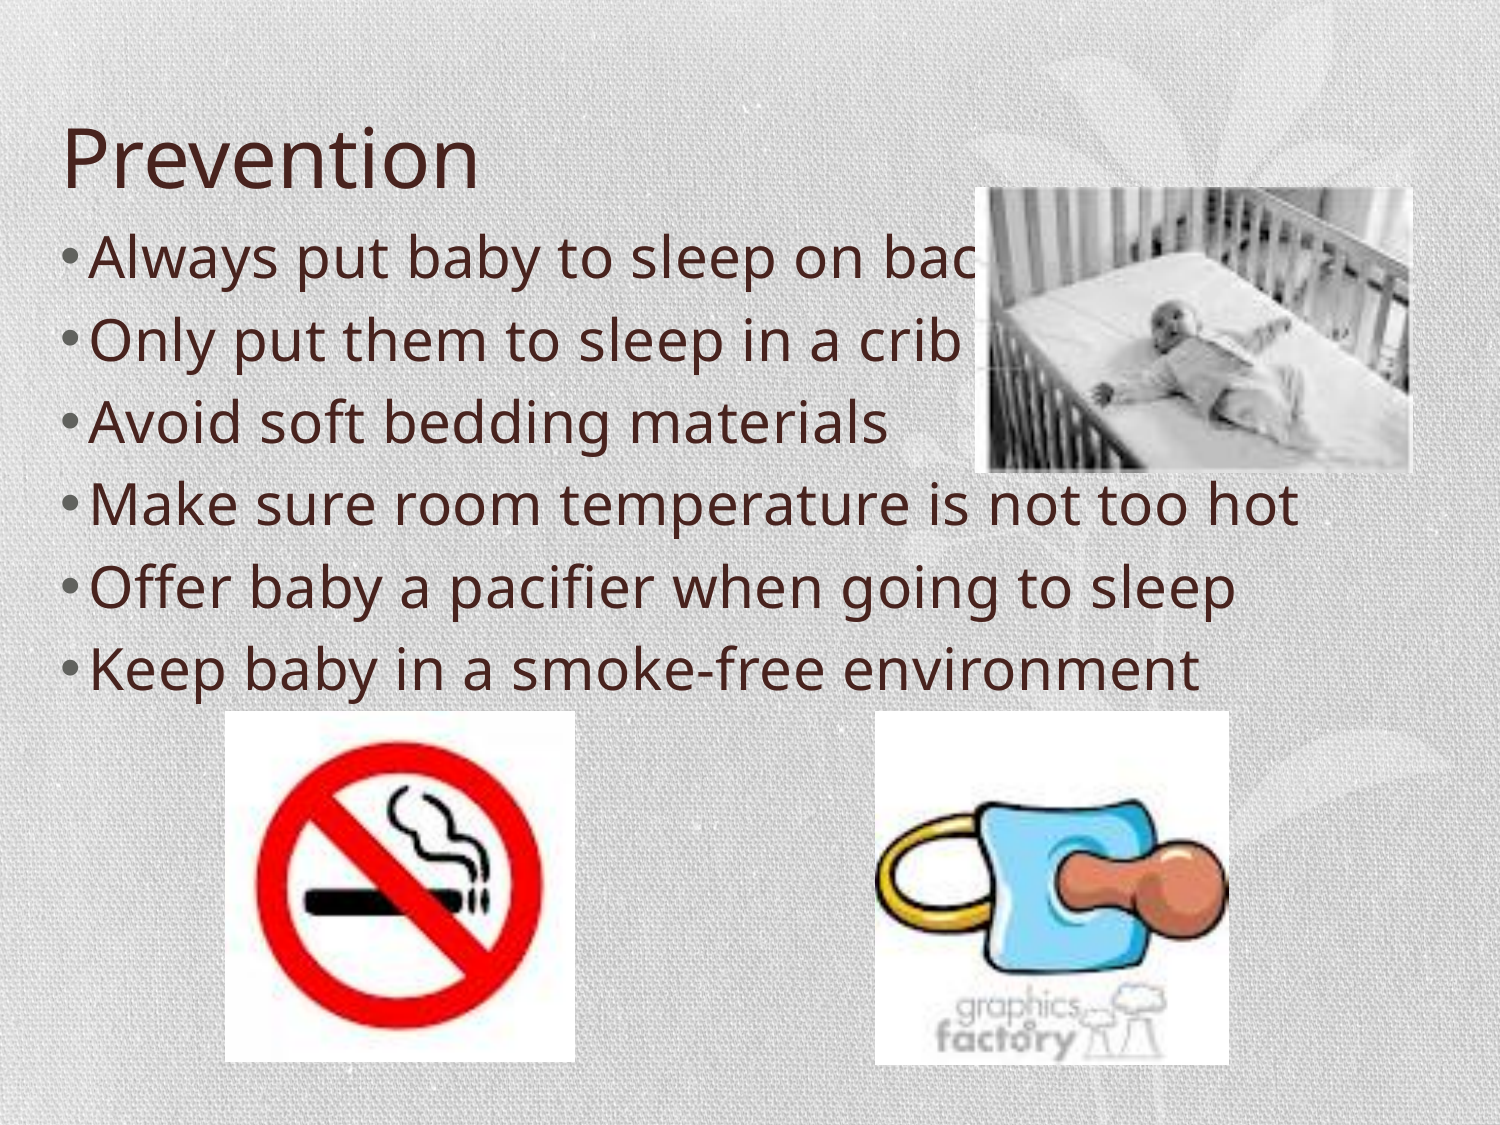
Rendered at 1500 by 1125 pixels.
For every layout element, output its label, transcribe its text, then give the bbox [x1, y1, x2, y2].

picture [874, 711, 1229, 1065]
title Prevention [45, 37, 1455, 213]
picture [224, 711, 576, 1062]
list Always put baby to sleep on back Only put them to sleep in a crib Avoid soft bedding materials Make sure room temperature is not too hot Offer baby a pacifier when going to sleep Keep baby in a smoke-free environment [45, 213, 1455, 1023]
picture [974, 187, 1413, 474]
